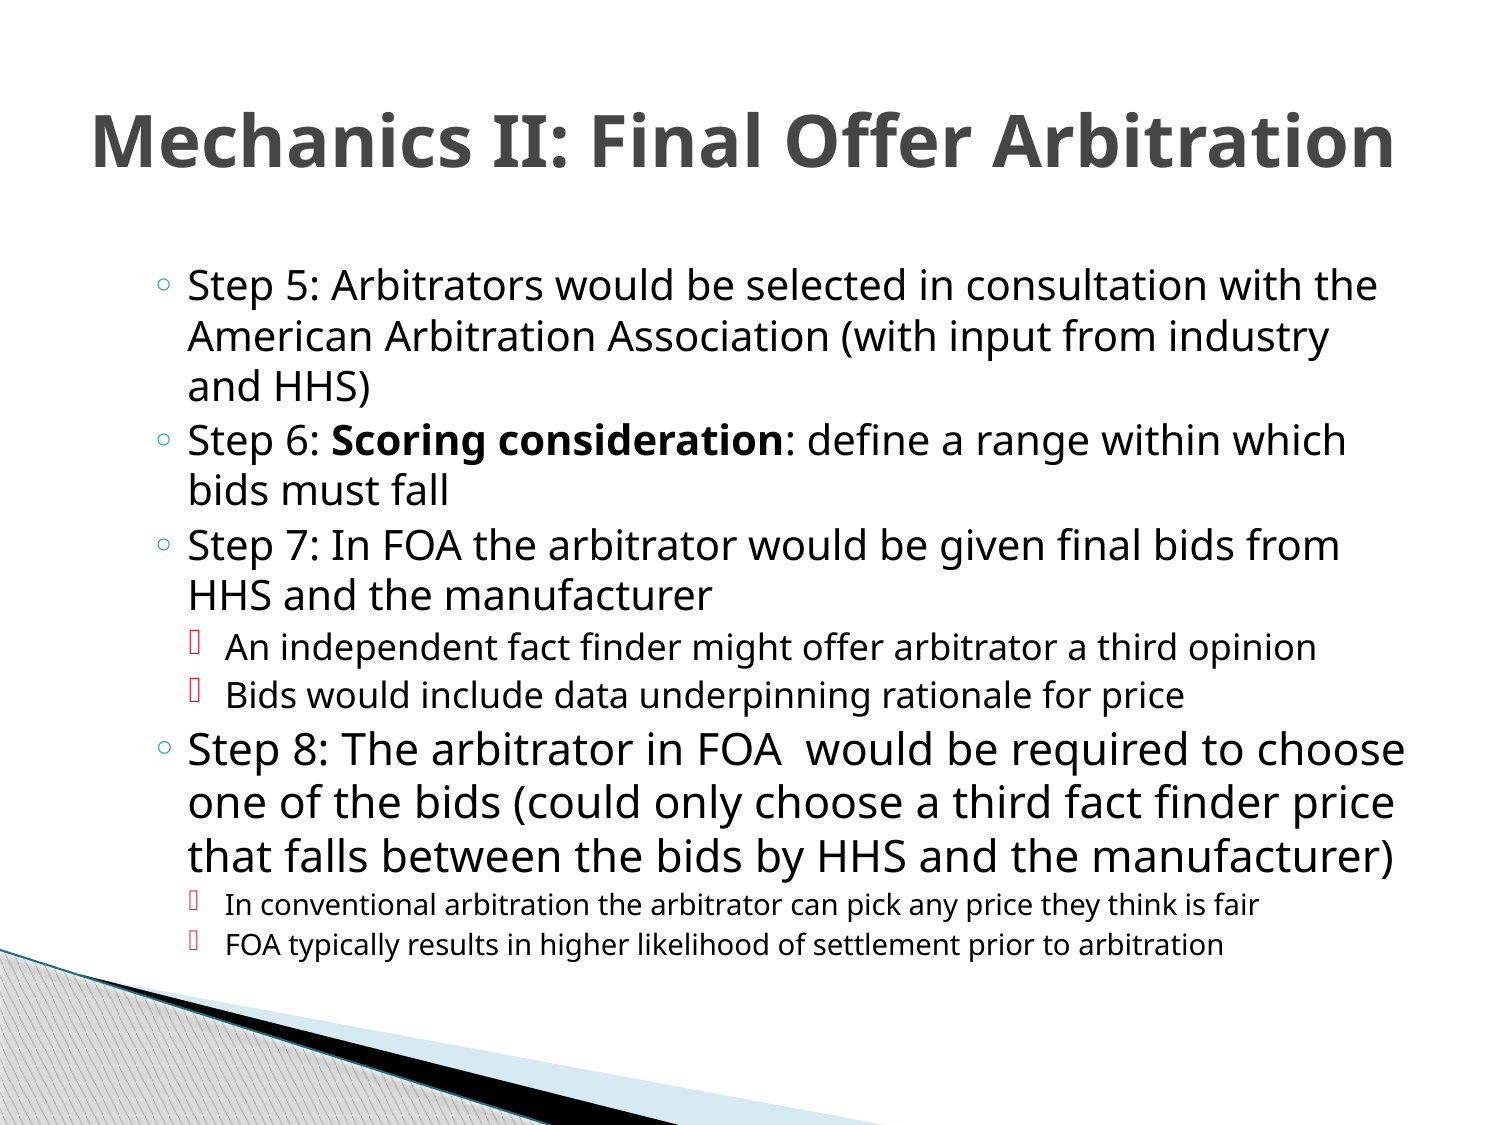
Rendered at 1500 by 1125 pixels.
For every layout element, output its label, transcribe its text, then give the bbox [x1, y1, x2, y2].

title Mechanics II: Final Offer Arbitration [75, 45, 1425, 233]
list Step 5: Arbitrators would be selected in consultation with the American Arbitration Association (with input from industry and HHS) Step 6: Scoring consideration: define a range within which bids must fall Step 7: In FOA the arbitrator would be given final bids from HHS and the manufacturer An independent fact finder might offer arbitrator a third opinion Bids would include data underpinning rationale for price Step 8: The arbitrator in FOA would be required to choose one of the bids (could only choose a third fact finder price that falls between the bids by HHS and the manufacturer) In conventional arbitration the arbitrator can pick any price they think is fair FOA typically results in higher likelihood of settlement prior to arbitration [75, 251, 1425, 987]
